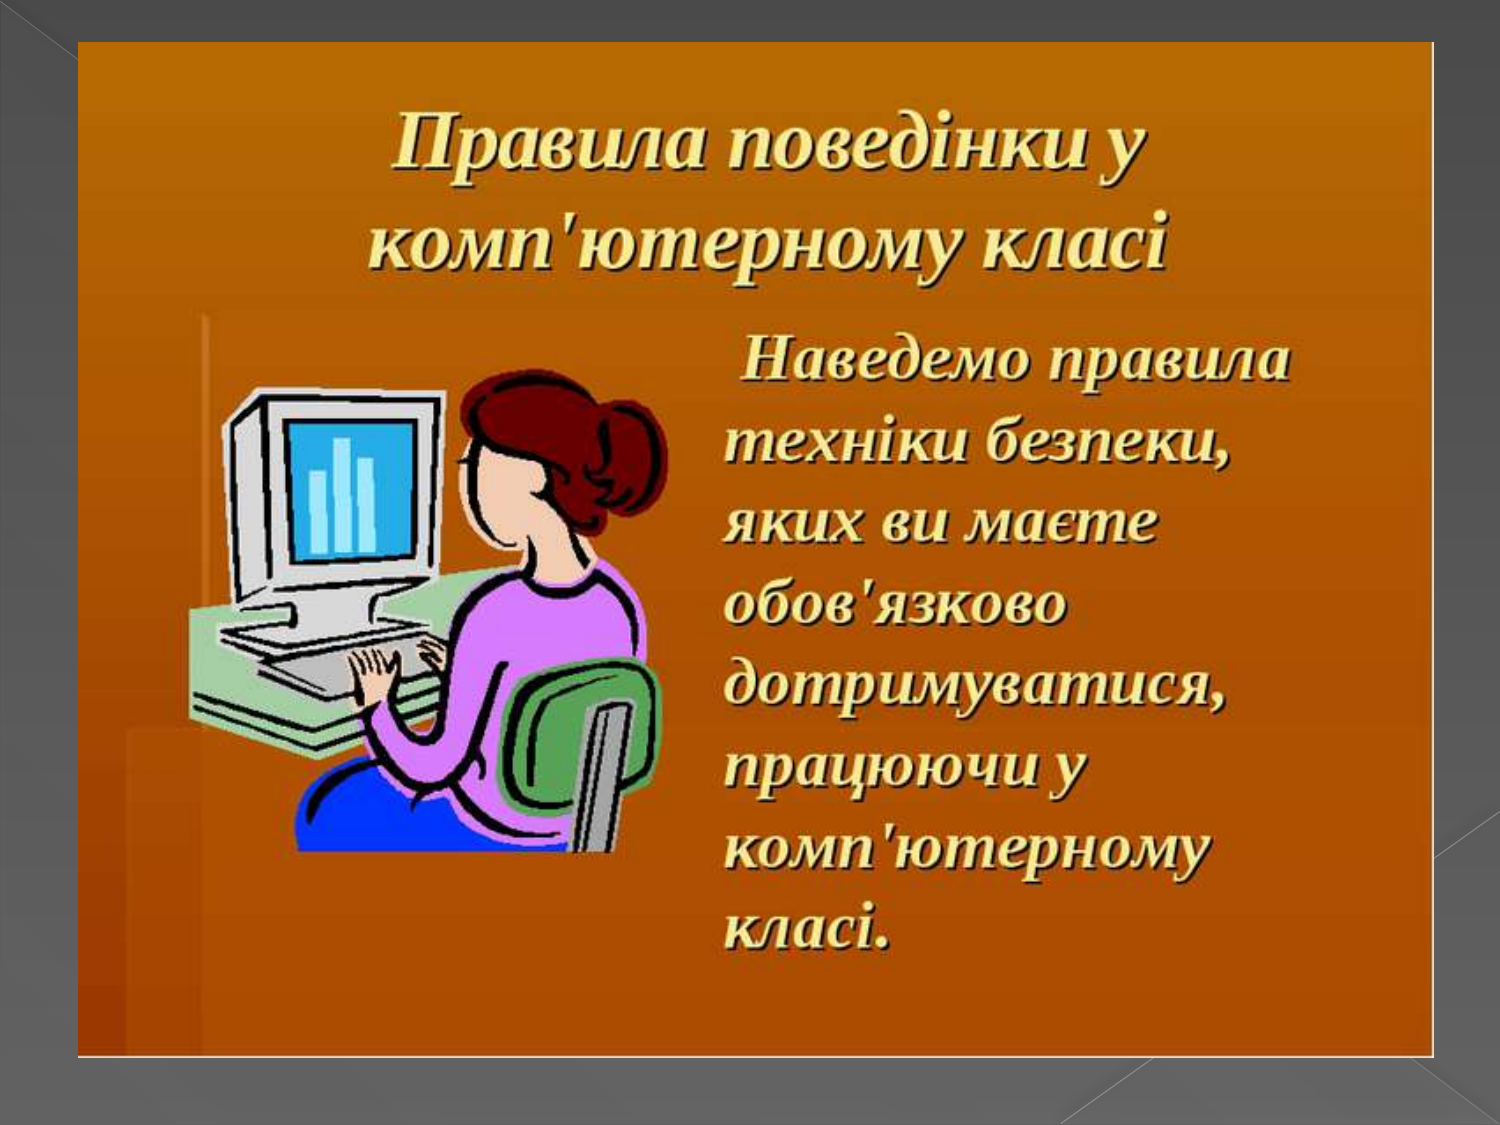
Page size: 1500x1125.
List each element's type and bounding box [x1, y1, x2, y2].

list [78, 42, 1434, 1059]
